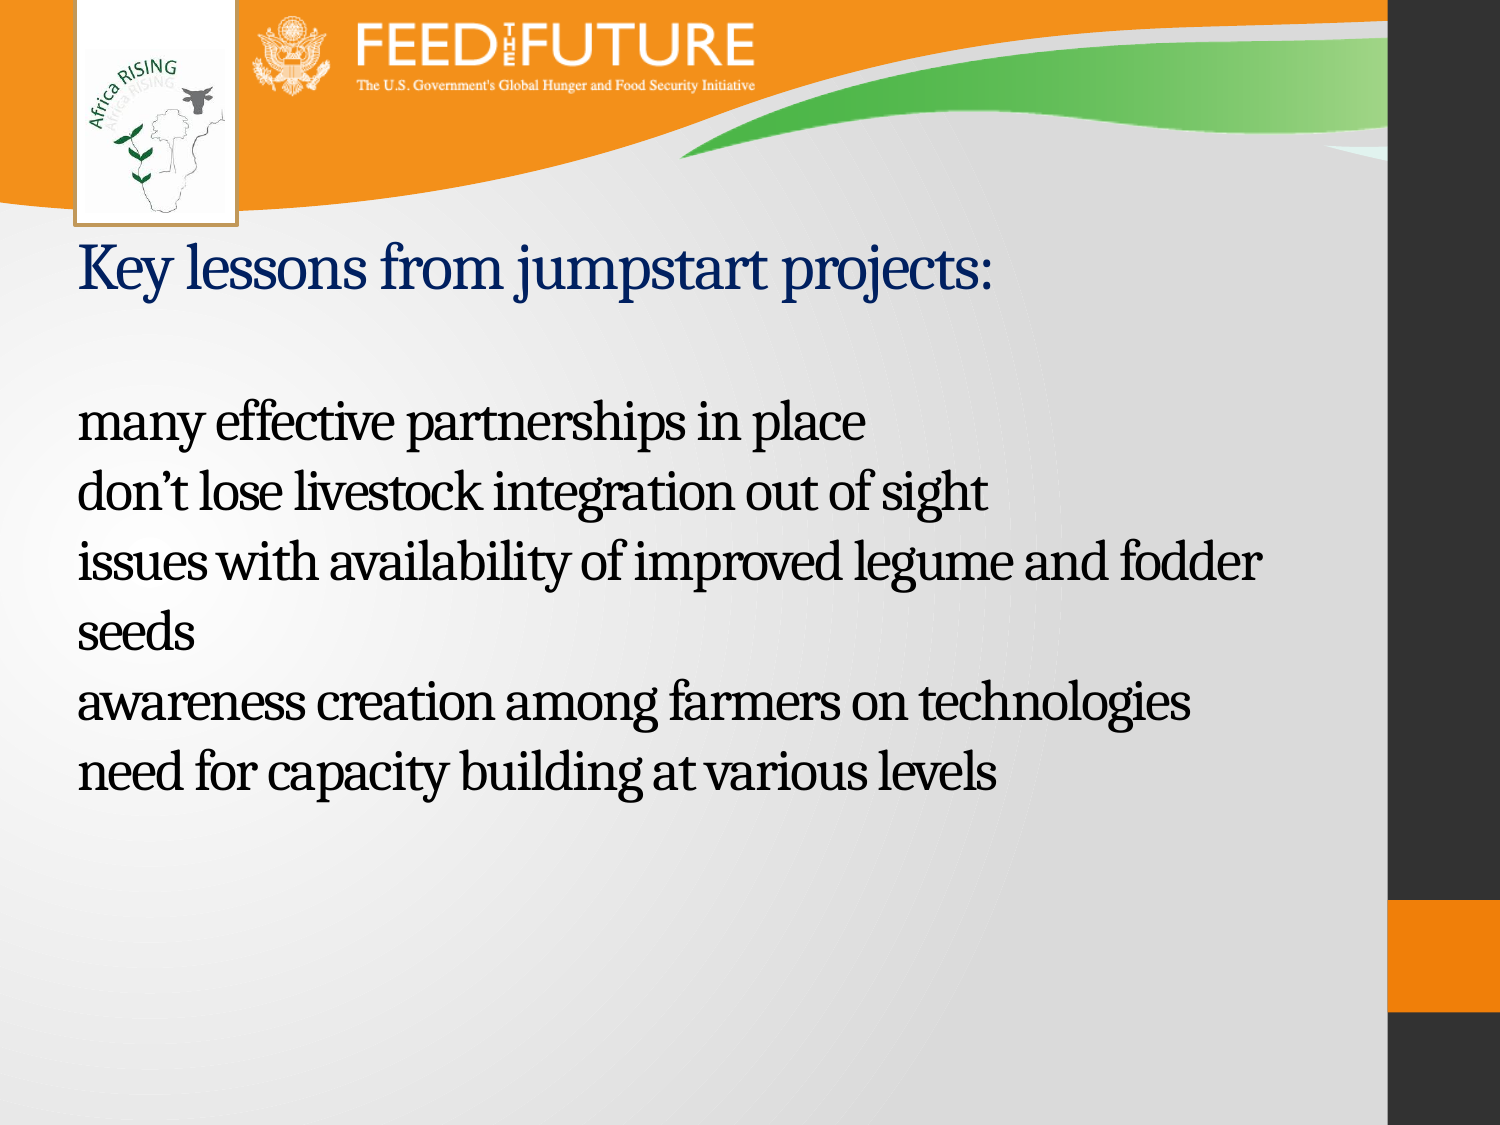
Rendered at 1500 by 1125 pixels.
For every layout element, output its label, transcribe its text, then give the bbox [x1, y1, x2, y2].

picture [85, 49, 225, 213]
picture [249, 10, 761, 100]
title Key lessons from jumpstart projects: many effective partnerships in place don’t lose livestock integration out of sight issues with availability of improved legume and fodder seeds awareness creation among farmers on technologies need for capacity building at various levels [62, 437, 1313, 888]
